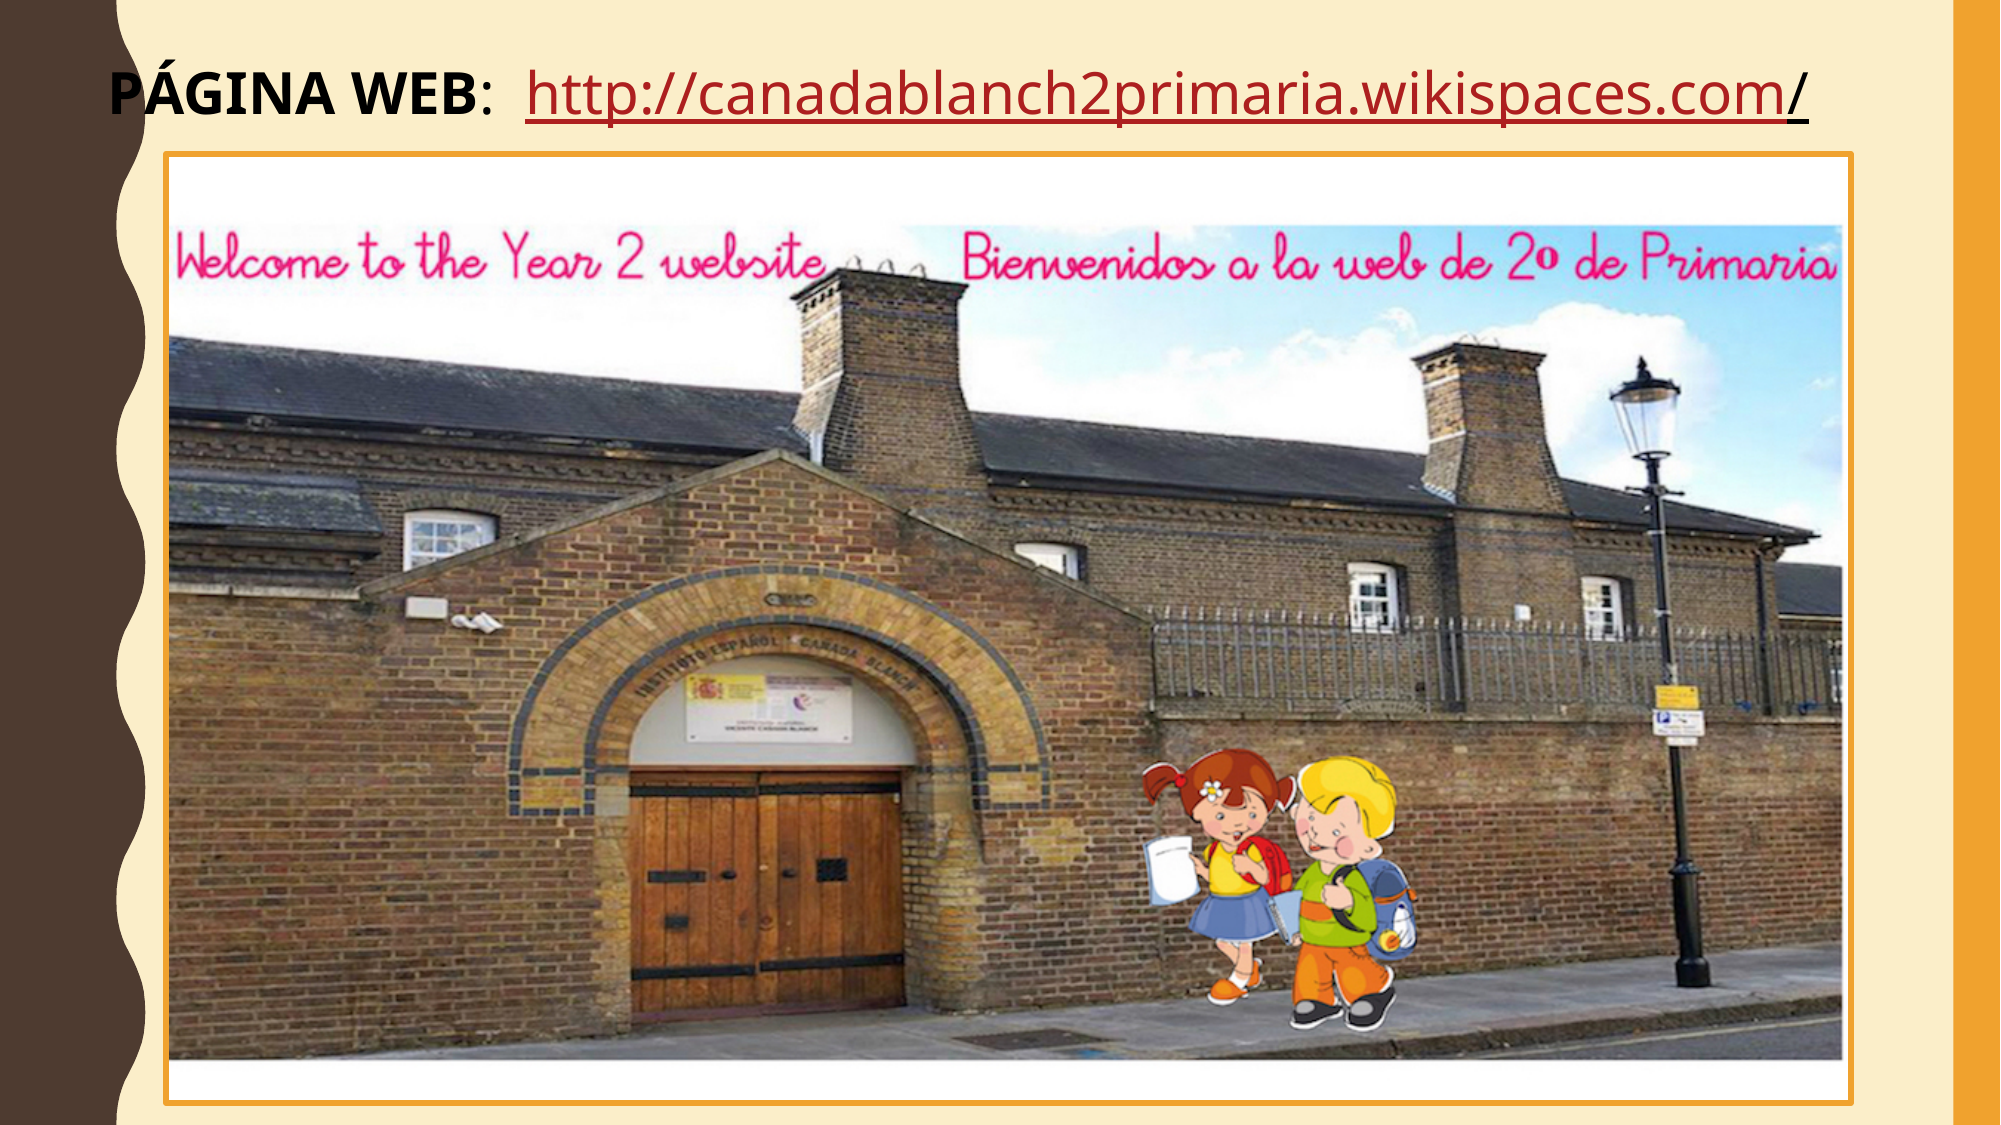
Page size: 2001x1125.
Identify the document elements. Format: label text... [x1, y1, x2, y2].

text_box PÁGINA WEB: http://canadablanch2primaria.wikispaces.com/ [93, 49, 1839, 144]
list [169, 157, 1848, 1100]
